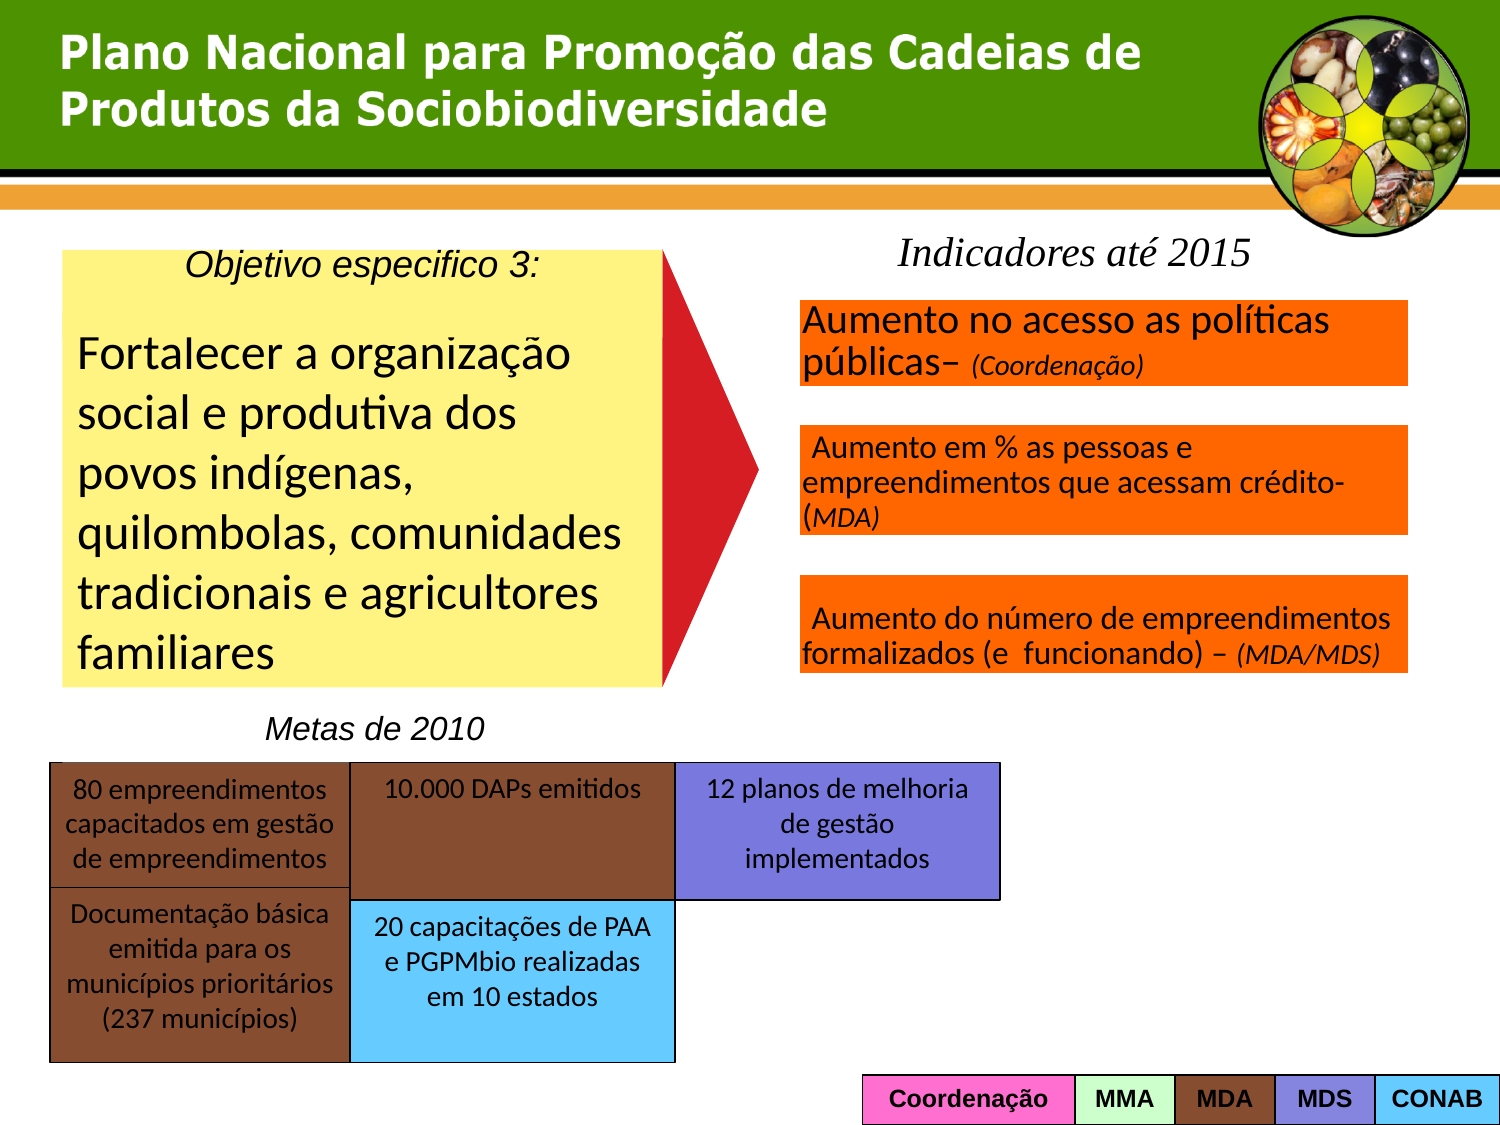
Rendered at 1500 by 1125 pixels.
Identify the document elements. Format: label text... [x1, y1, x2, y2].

text_box Coordenação [862, 1074, 1075, 1125]
table_header Aumento do número de empreendimentos formalizados (e funcionando) – (MDA/MDS) [800, 575, 1408, 673]
text_box 80 empreendimentos capacitados em gestão de empreendimentos [49, 762, 350, 887]
text_box Indicadores até 2015 [774, 237, 1375, 300]
text_box Objetivo especifico 3: [62, 249, 663, 338]
text_box Metas de 2010 [62, 699, 688, 763]
table_header Aumento no acesso as políticas públicas– (Coordenação) [800, 300, 1408, 386]
table_header Aumento em % as pessoas e empreendimentos que acessam crédito- (MDA) [800, 425, 1408, 535]
text_box CONAB [1374, 1074, 1500, 1125]
text_box MDS [1275, 1074, 1374, 1125]
text_box [662, 250, 759, 688]
text_box Fortalecer a organização social e produtiva dos povos indígenas, quilombolas, comunidades tradicionais e agricultores familiares [62, 338, 662, 688]
text_box 20 capacitações de PAA e PGPMbio realizadas em 10 estados [350, 899, 675, 1063]
picture [0, 0, 1500, 1125]
text_box 12 planos de melhoria de gestão implementados [675, 762, 1000, 900]
text_box Documentação básica emitida para os municípios prioritários (237 municípios) [49, 887, 350, 1063]
text_box MMA [1075, 1074, 1175, 1125]
text_box MDA [1175, 1074, 1275, 1125]
text_box 10.000 DAPs emitidos [350, 762, 675, 899]
